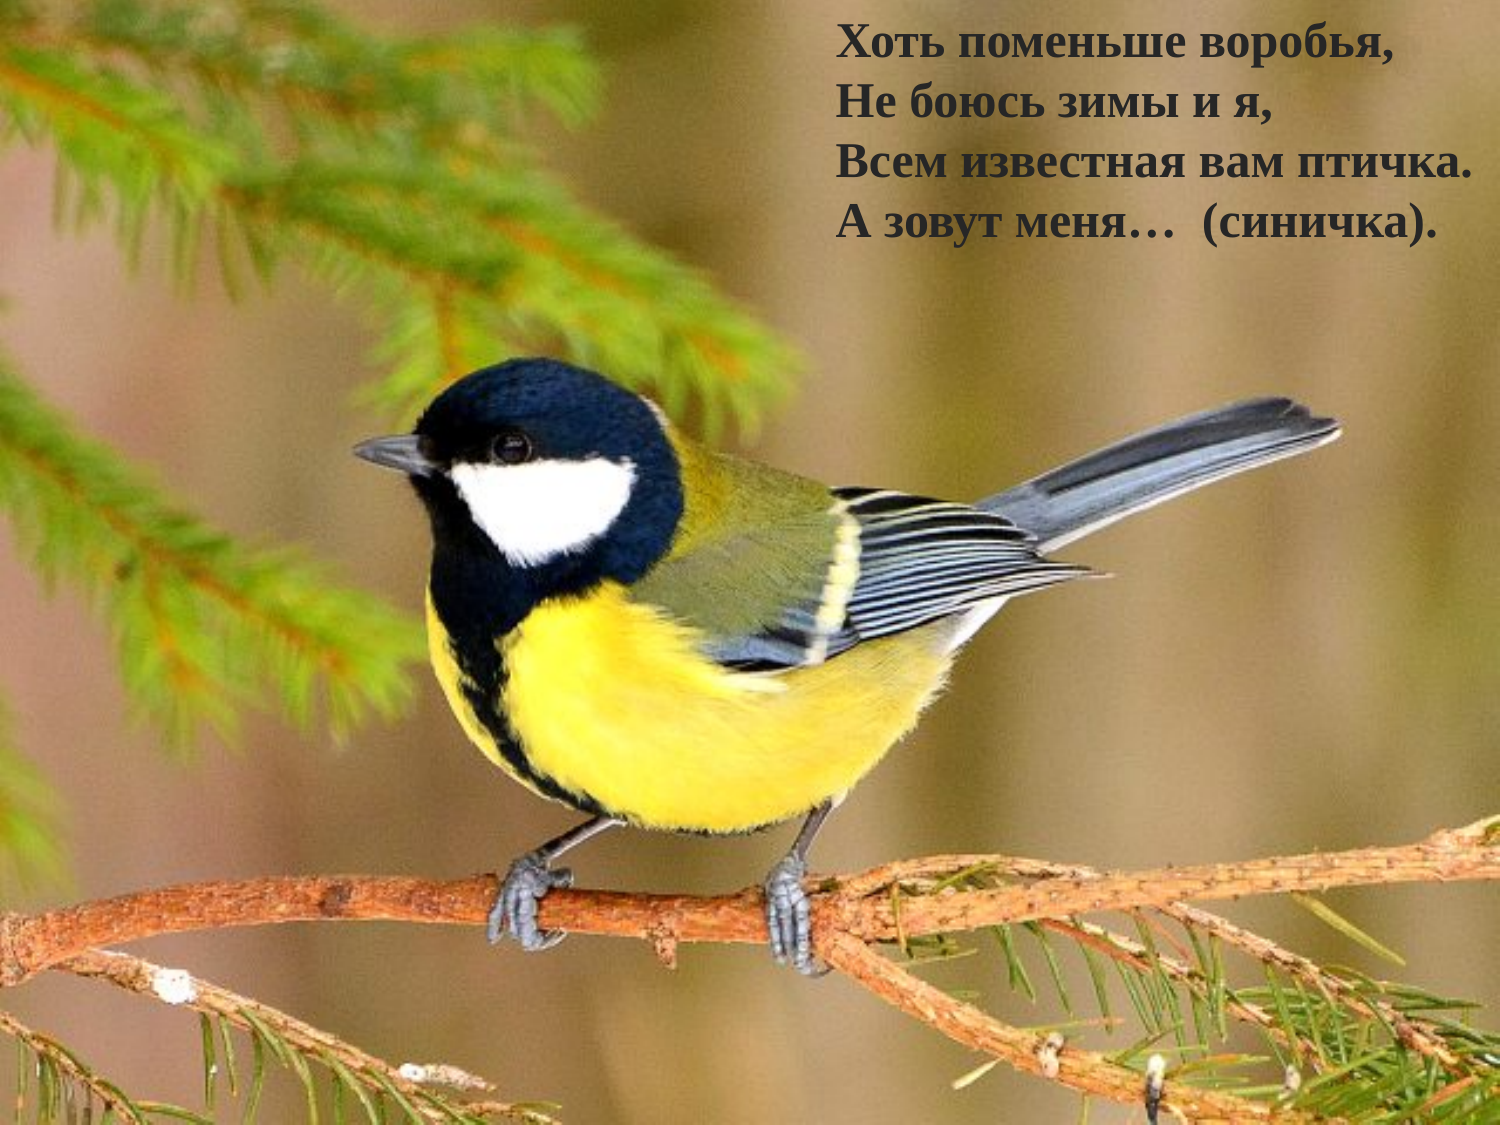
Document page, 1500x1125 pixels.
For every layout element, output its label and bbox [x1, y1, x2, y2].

list [0, 0, 1500, 1125]
